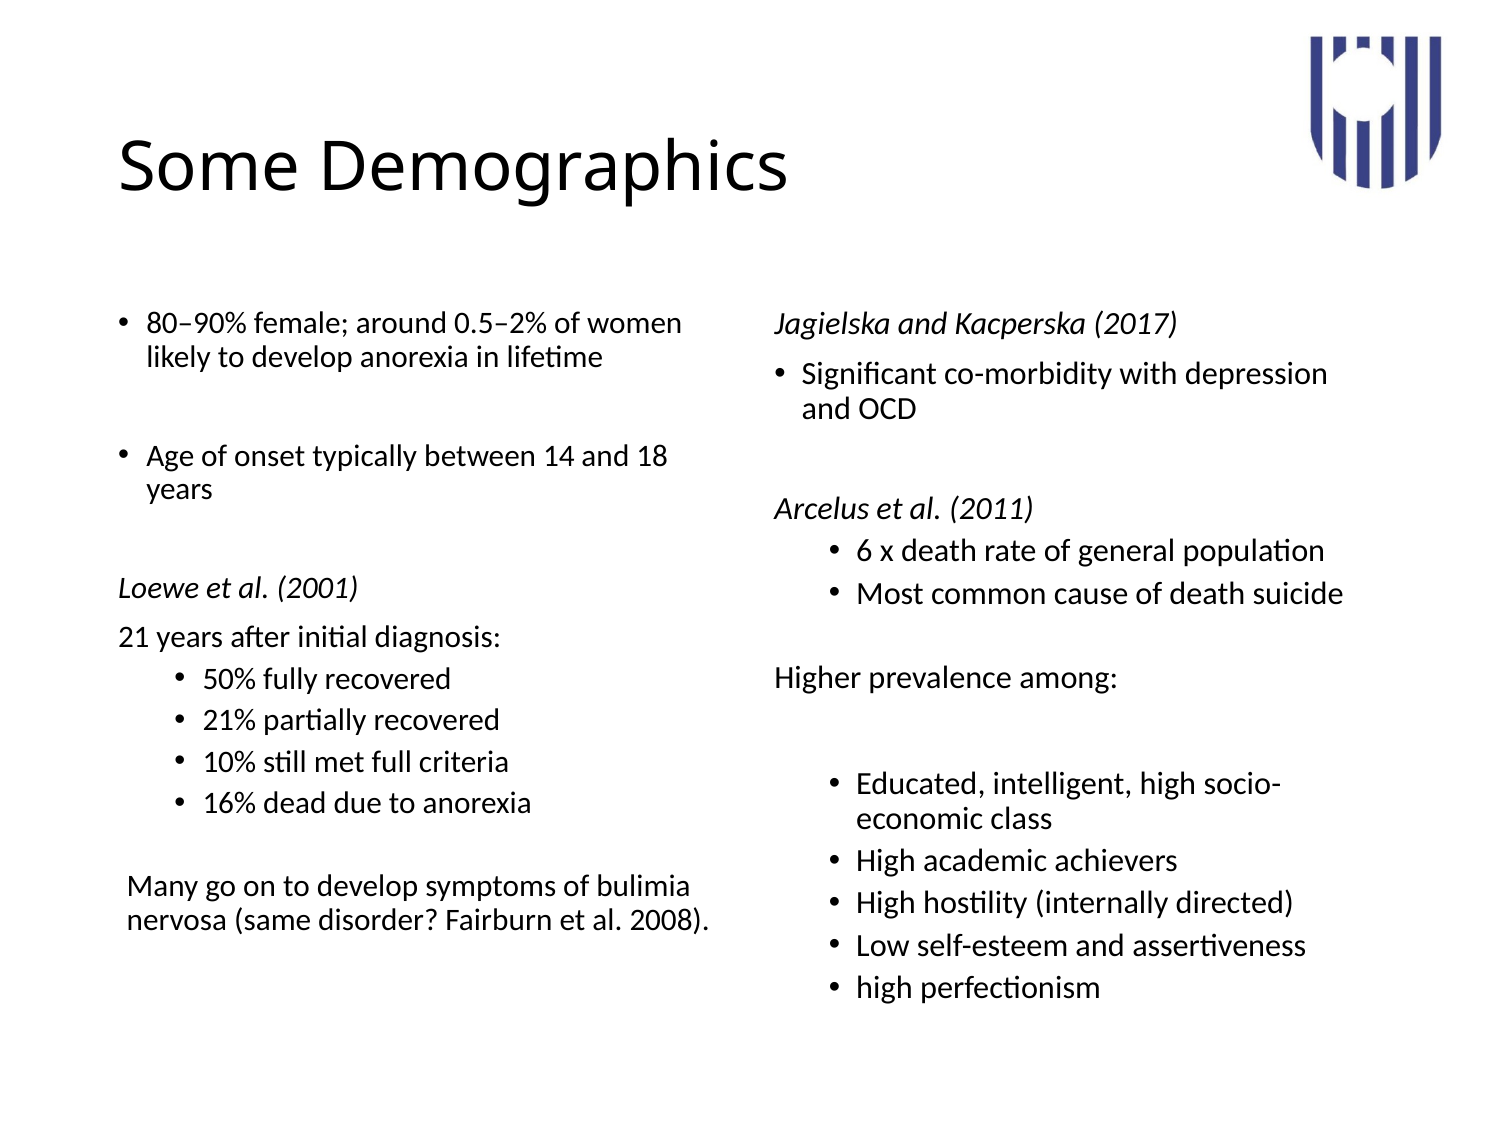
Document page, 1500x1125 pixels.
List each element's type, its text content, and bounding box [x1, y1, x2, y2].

title Some Demographics [103, 59, 1397, 278]
list Jagielska and Kacperska (2017) Significant co-morbidity with depression and OCD Arcelus et al. (2011) 6 x death rate of general population Most common cause of death suicide Higher prevalence among: Educated, intelligent, high socio-economic class High academic achievers High hostility (internally directed) Low self-esteem and assertiveness high perfectionism [759, 299, 1397, 1014]
list 80–90% female; around 0.5–2% of women likely to develop anorexia in lifetime Age of onset typically between 14 and 18 years Loewe et al. (2001) 21 years after initial diagnosis: 50% fully recovered 21% partially recovered 10% still met full criteria 16% dead due to anorexia Many go on to develop symptoms of bulimia nervosa (same disorder? Fairburn et al. 2008). [103, 299, 741, 1014]
picture [1257, 0, 1496, 237]
